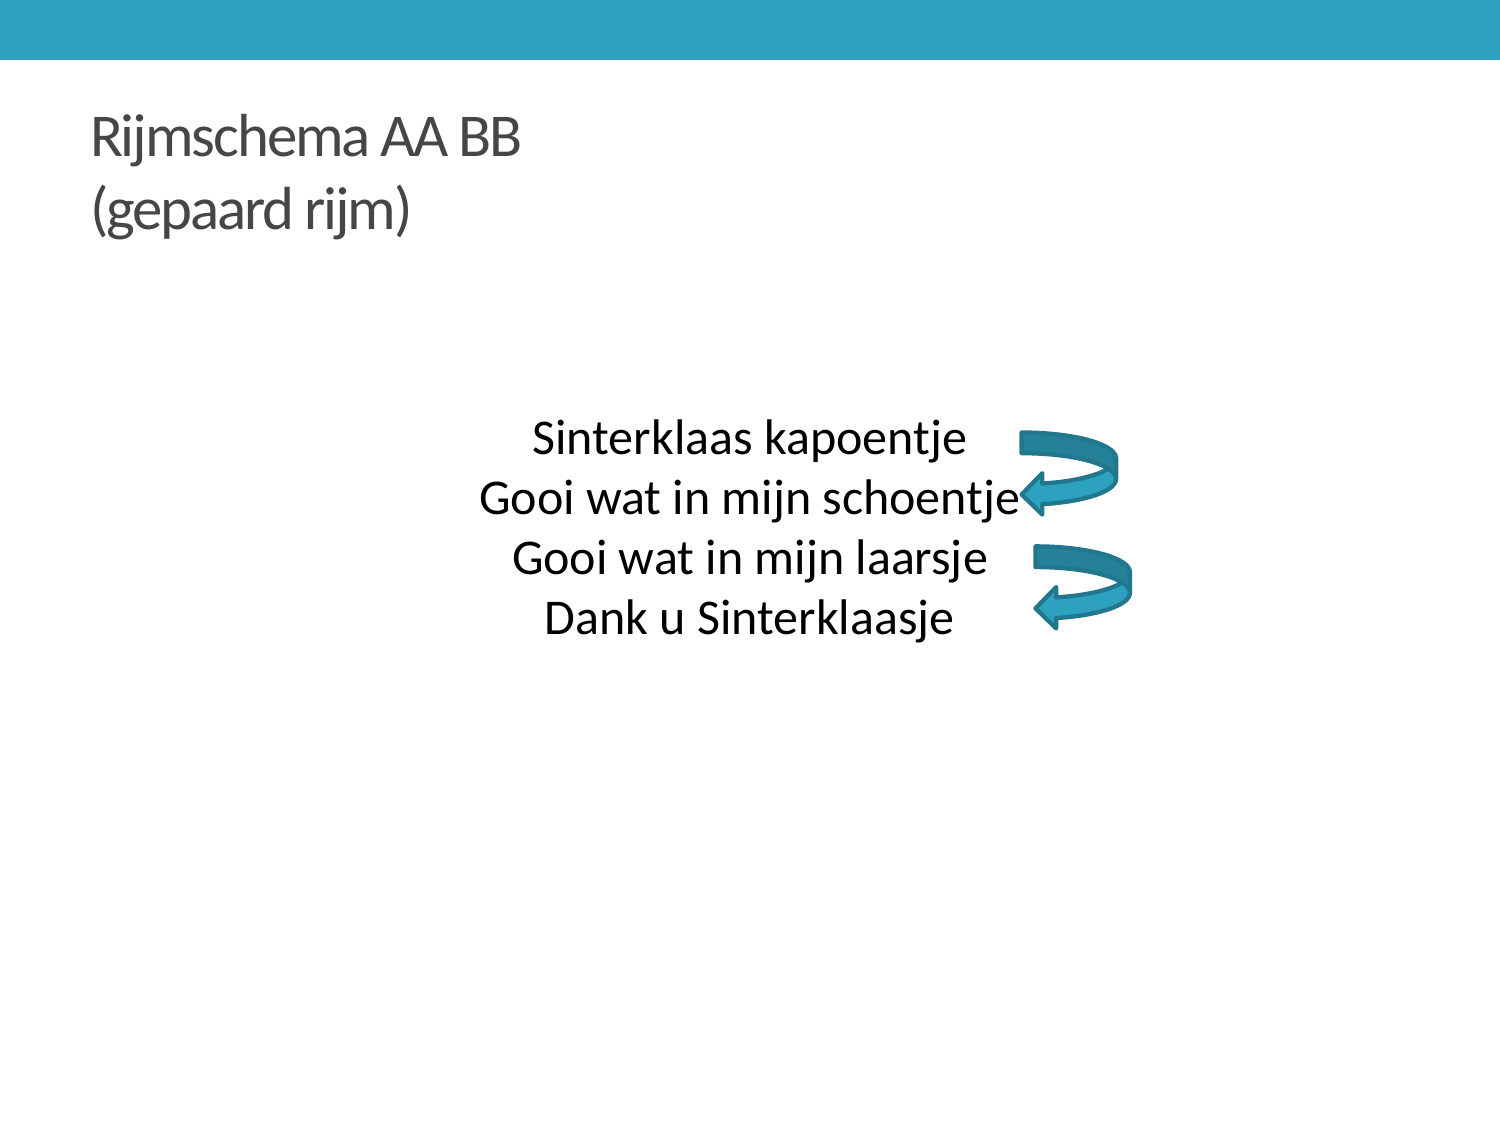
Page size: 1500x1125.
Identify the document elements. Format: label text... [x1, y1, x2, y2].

title Rijmschema AA BB (gepaard rijm) [75, 87, 1425, 250]
list Sinterklaas kapoentje Gooi wat in mijn schoentje Gooi wat in mijn laarsje Dank u Sinterklaasje [75, 397, 1425, 1006]
text_box [1033, 544, 1133, 631]
text_box [1019, 430, 1119, 517]
